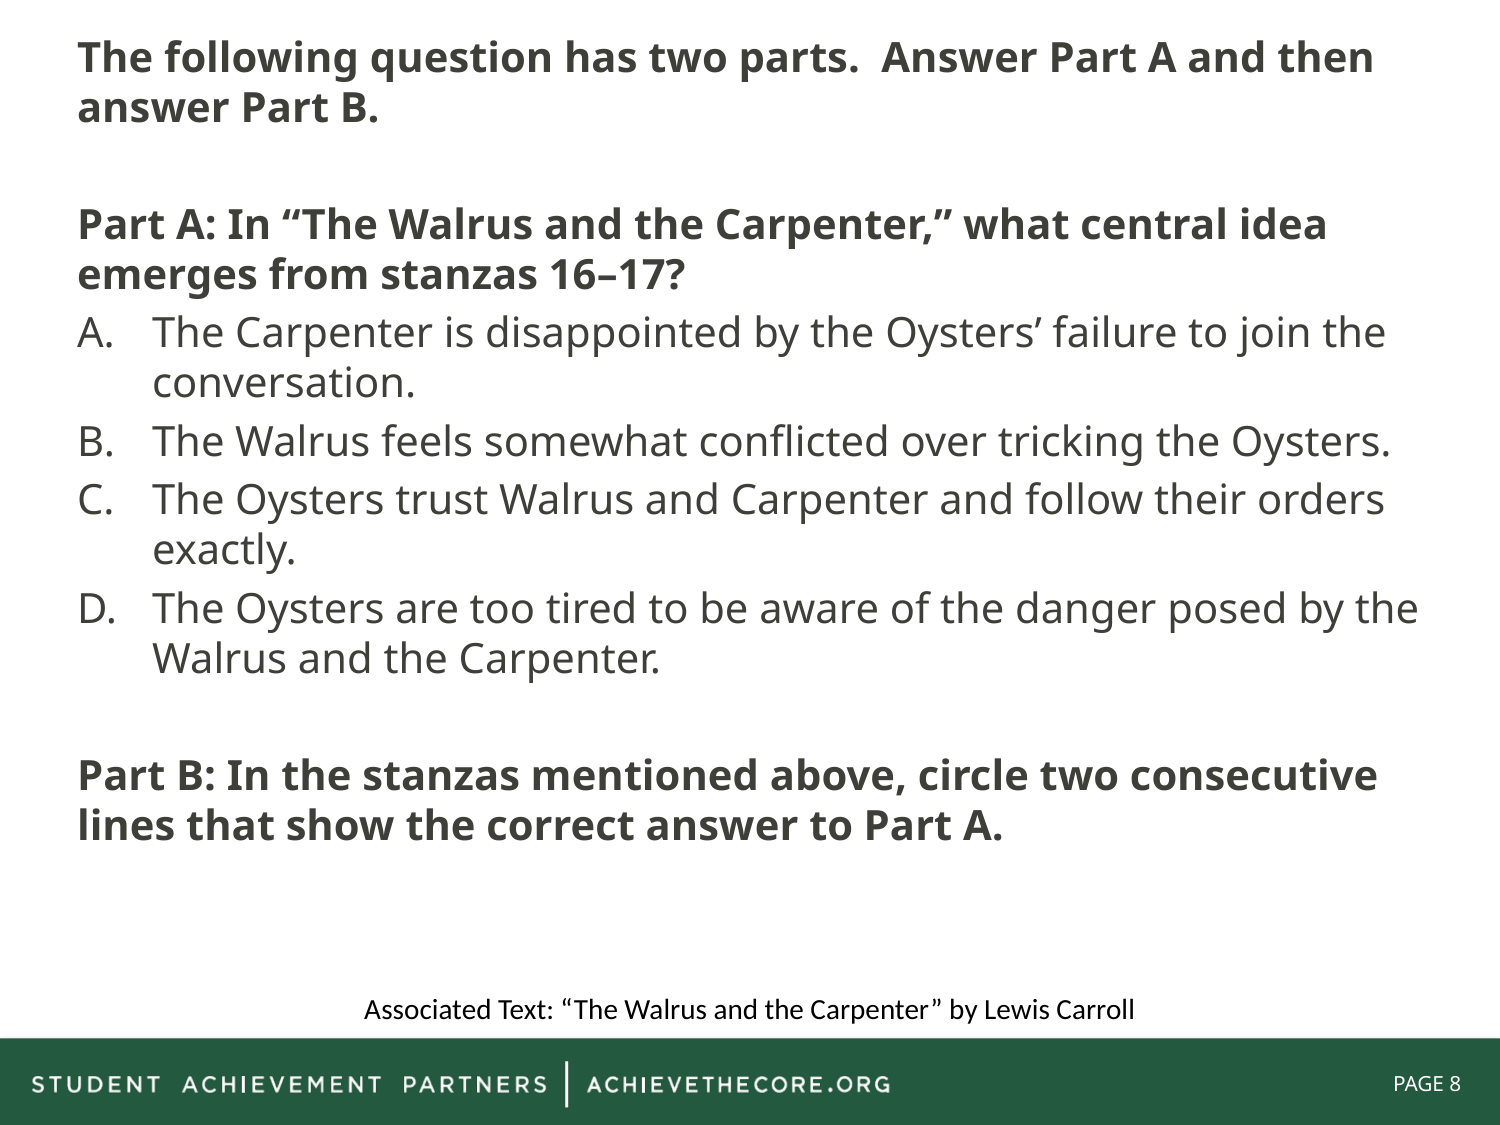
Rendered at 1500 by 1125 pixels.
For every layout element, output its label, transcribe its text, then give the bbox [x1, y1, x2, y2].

list The following question has two parts. Answer Part A and then answer Part B. Part A: In “The Walrus and the Carpenter,” what central idea emerges from stanzas 16–17? The Carpenter is disappointed by the Oysters’ failure to join the conversation. The Walrus feels somewhat conflicted over tricking the Oysters. The Oysters trust Walrus and Carpenter and follow their orders exactly. The Oysters are too tired to be aware of the danger posed by the Walrus and the Carpenter. Part B: In the stanzas mentioned above, circle two consecutive lines that show the correct answer to Part A. [62, 23, 1438, 982]
list The following question has two parts. Answer Part A and then answer Part B. Part A: In “The Walrus and the Carpenter,” what central idea emerges from stanzas 16–17? The Carpenter is disappointed by the Oysters’ failure to join the conversation. The Walrus feels somewhat conflicted over tricking the Oysters. The Oysters trust Walrus and Carpenter and follow their orders exactly. The Oysters are too tired to be aware of the danger posed by the Walrus and the Carpenter. Part B: In the stanzas mentioned above, circle two consecutive lines that show the correct answer to Part A. [62, 1033, 1438, 1125]
text_box Associated Text: “The Walrus and the Carpenter” by Lewis Carroll [62, 982, 1438, 1033]
